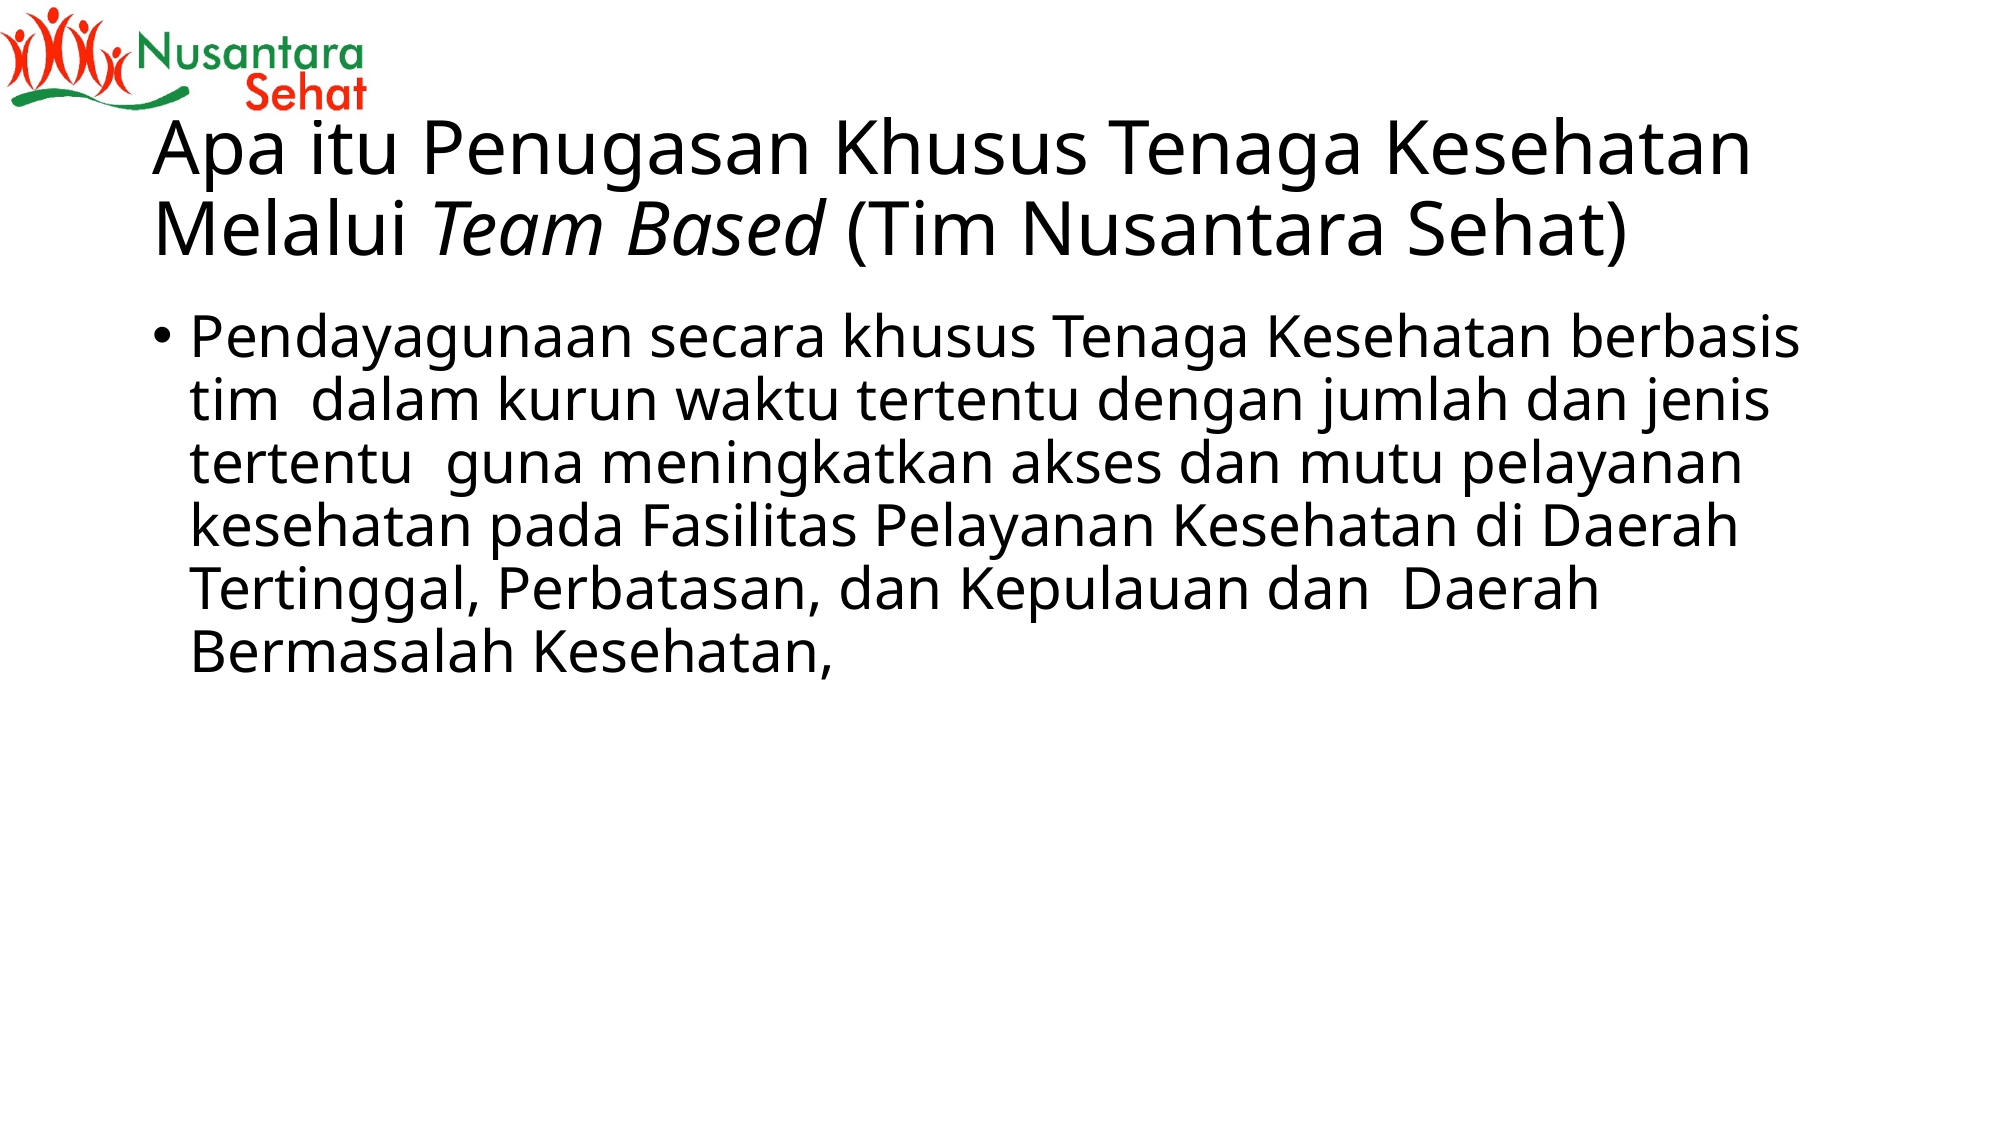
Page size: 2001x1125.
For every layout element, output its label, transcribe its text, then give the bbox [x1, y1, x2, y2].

list Pendayagunaan secara khusus Tenaga Kesehatan berbasis tim dalam kurun waktu tertentu dengan jumlah dan jenis tertentu guna meningkatkan akses dan mutu pelayanan kesehatan pada Fasilitas Pelayanan Kesehatan di Daerah Tertinggal, Perbatasan, dan Kepulauan dan Daerah Bermasalah Kesehatan, [137, 299, 1863, 1014]
picture [0, 0, 372, 120]
title Apa itu Penugasan Khusus Tenaga Kesehatan Melalui Team Based (Tim Nusantara Sehat) [137, 82, 1863, 299]
